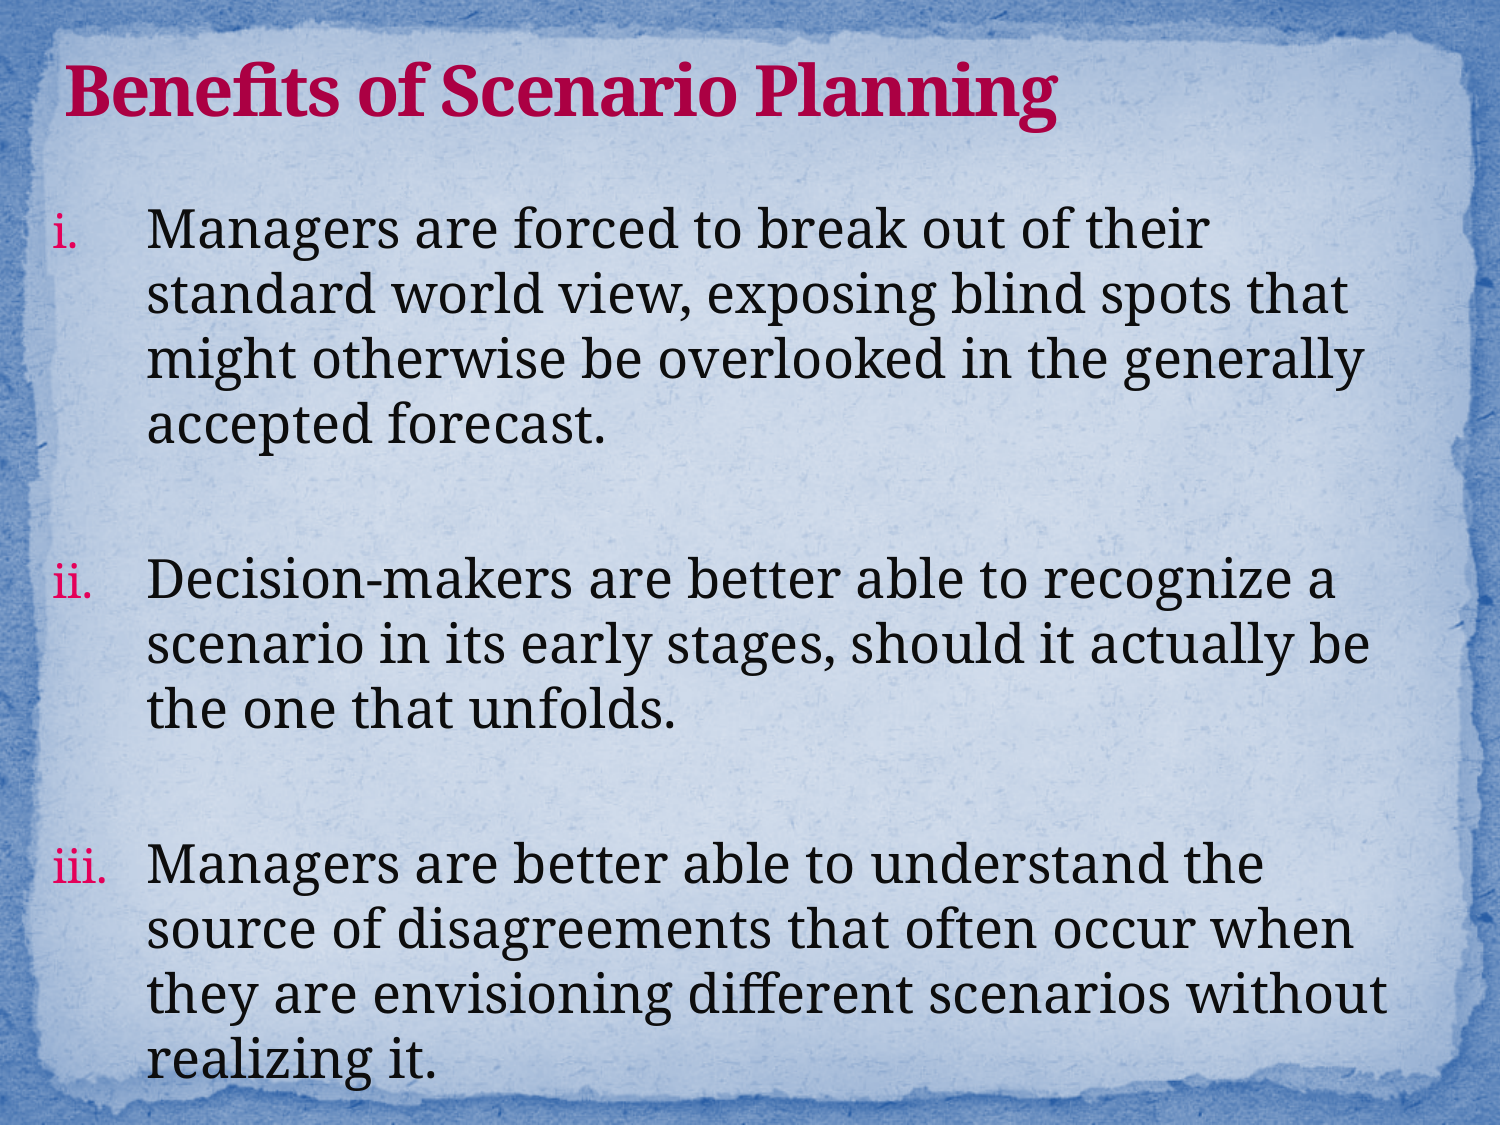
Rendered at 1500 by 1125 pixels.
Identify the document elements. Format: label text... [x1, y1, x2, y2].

list Managers are forced to break out of their standard world view, exposing blind spots that might otherwise be overlooked in the generally accepted forecast. Decision-makers are better able to recognize a scenario in its early stages, should it actually be the one that unfolds. Managers are better able to understand the source of disagreements that often occur when they are envisioning different scenarios without realizing it. [37, 187, 1450, 938]
title Benefits of Scenario Planning [49, 0, 1400, 138]
